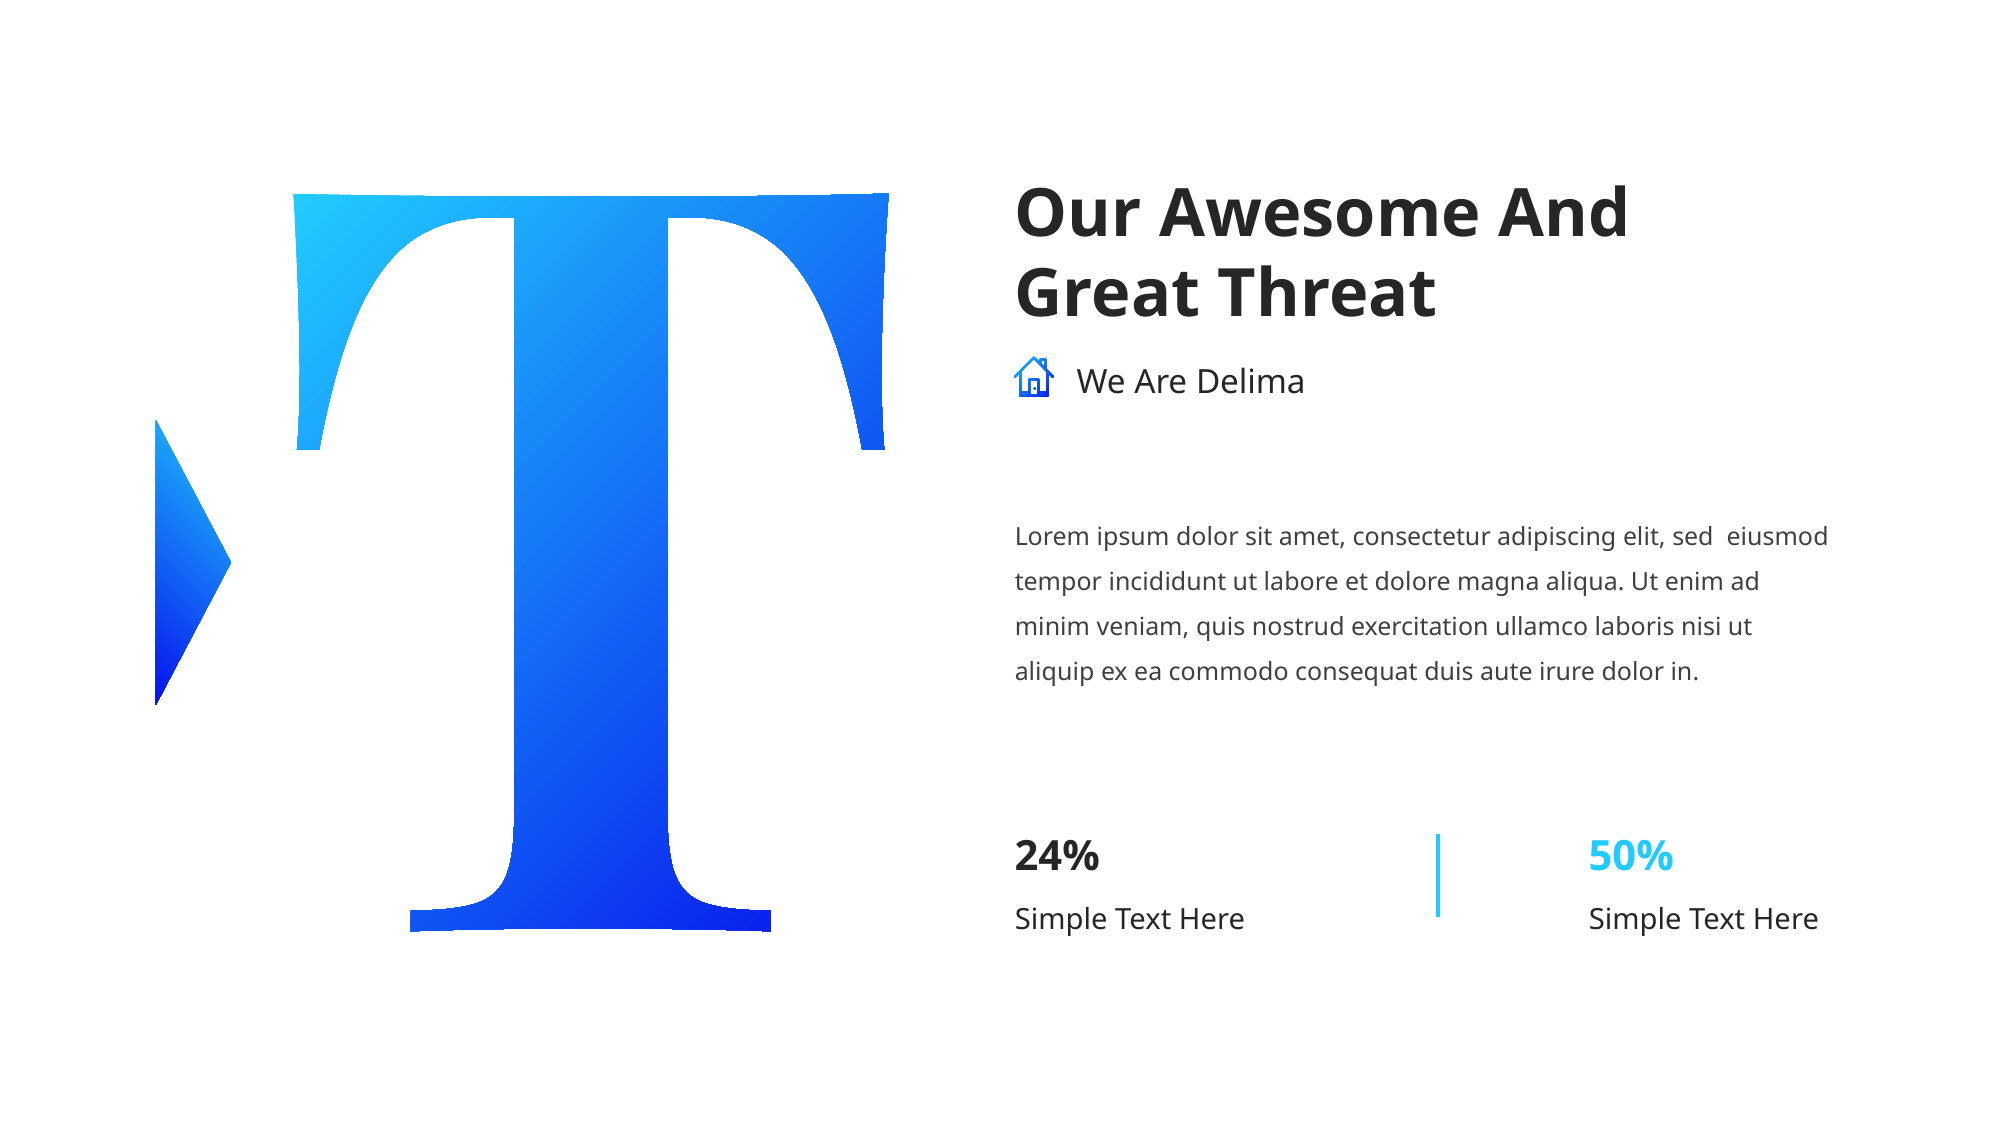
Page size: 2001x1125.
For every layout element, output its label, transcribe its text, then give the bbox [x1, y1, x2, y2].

text_box Lorem ipsum dolor sit amet, consectetur adipiscing elit, sed eiusmod tempor incididunt ut labore et dolore magna aliqua. Ut enim ad minim veniam, quis nostrud exercitation ullamco laboris nisi ut aliquip ex ea commodo consequat duis aute irure dolor in. [999, 498, 1850, 693]
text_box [999, 162, 1695, 409]
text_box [999, 796, 1308, 944]
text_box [155, 193, 889, 932]
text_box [1573, 796, 1881, 944]
